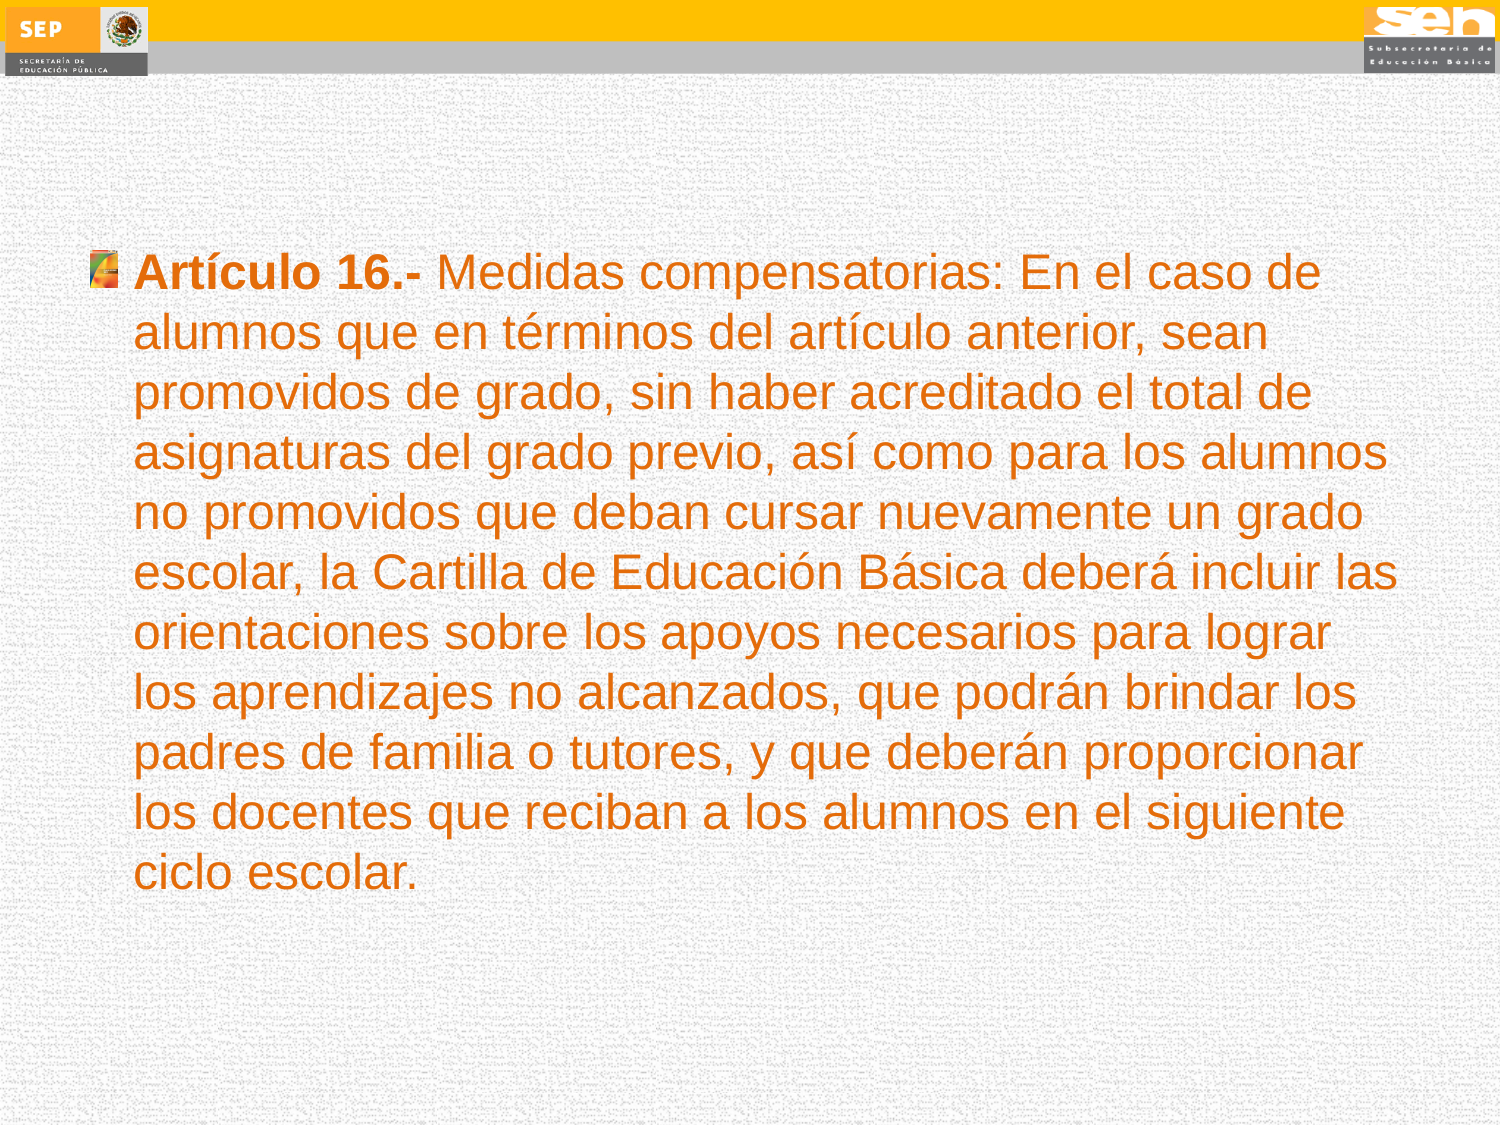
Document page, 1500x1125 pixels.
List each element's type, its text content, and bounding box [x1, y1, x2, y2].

picture [90, 250, 127, 288]
list Artículo 16.- Medidas compensatorias: En el caso de alumnos que en términos del artículo anterior, sean promovidos de grado, sin haber acreditado el total de asignaturas del grado previo, así como para los alumnos no promovidos que deban cursar nuevamente un grado escolar, la Cartilla de Educación Básica deberá incluir las orientaciones sobre los apoyos necesarios para lograr los aprendizajes no alcanzados, que podrán brindar los padres de familia o tutores, y que deberán proporcionar los docentes que reciban a los alumnos en el siguiente ciclo escolar. [75, 231, 1425, 1032]
picture [5, 7, 148, 76]
picture [1364, 7, 1495, 73]
